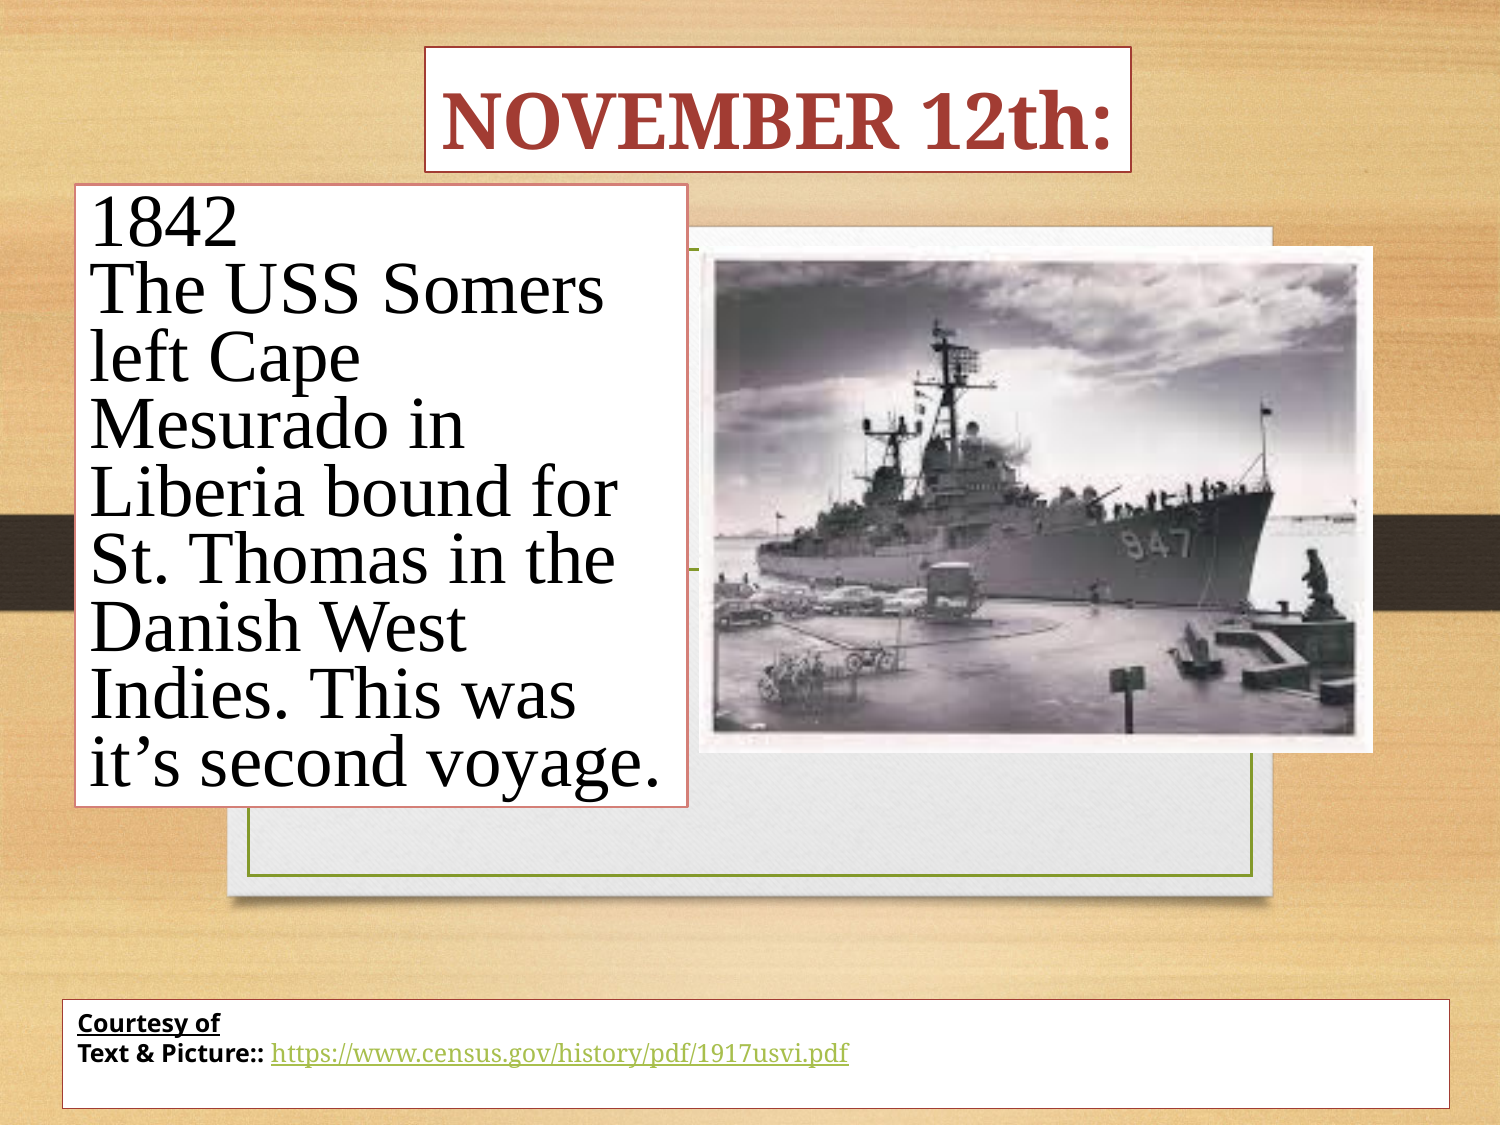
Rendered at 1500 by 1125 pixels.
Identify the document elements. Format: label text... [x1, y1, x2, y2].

text_box Courtesy of Text & Picture:: https://www.census.gov/history/pdf/1917usvi.pdf [62, 999, 1450, 1109]
text_box NOVEMBER 12th: [424, 46, 1132, 173]
text_box 1842 The USS Somers left Cape Mesurado in Liberia bound for St. Thomas in the Danish West Indies. This was it’s second voyage. [74, 183, 689, 808]
picture [0, 0, 1500, 1125]
